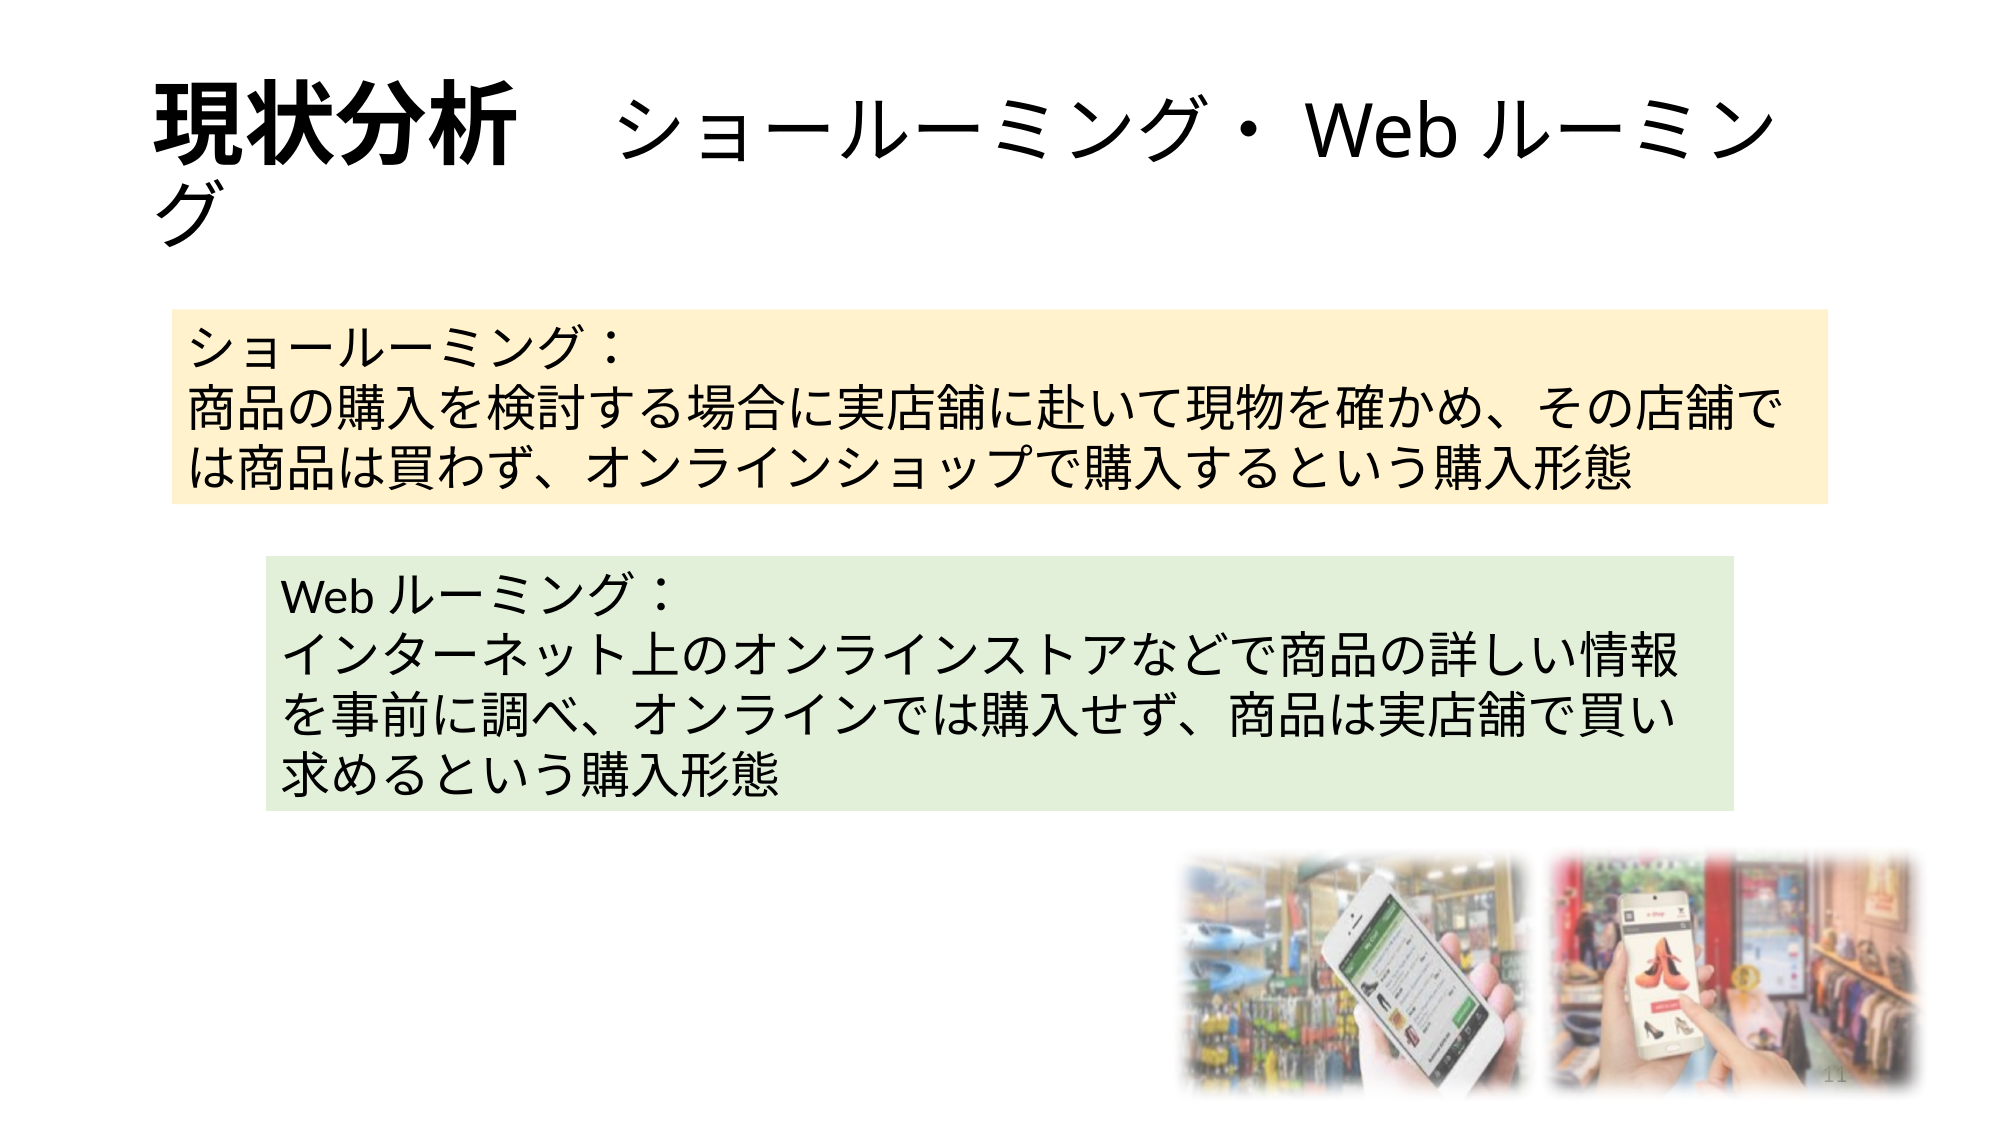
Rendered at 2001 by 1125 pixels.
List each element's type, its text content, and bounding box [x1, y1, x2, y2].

picture [1171, 843, 1930, 1103]
title 現状分析 ショールーミング・Webルーミング [137, 59, 1863, 278]
text_box ショールーミング： 商品の購入を検討する場合に実店舗に赴いて現物を確かめ、その店舗では商品は買わず、オンラインショップで購入するという購入形態 [171, 309, 1829, 505]
text_box Webルーミング： インターネット上のオンラインストアなどで商品の詳しい情報を事前に調べ、オンラインでは購入せず、商品は実店舗で買い求めるという購入形態 [265, 556, 1735, 811]
